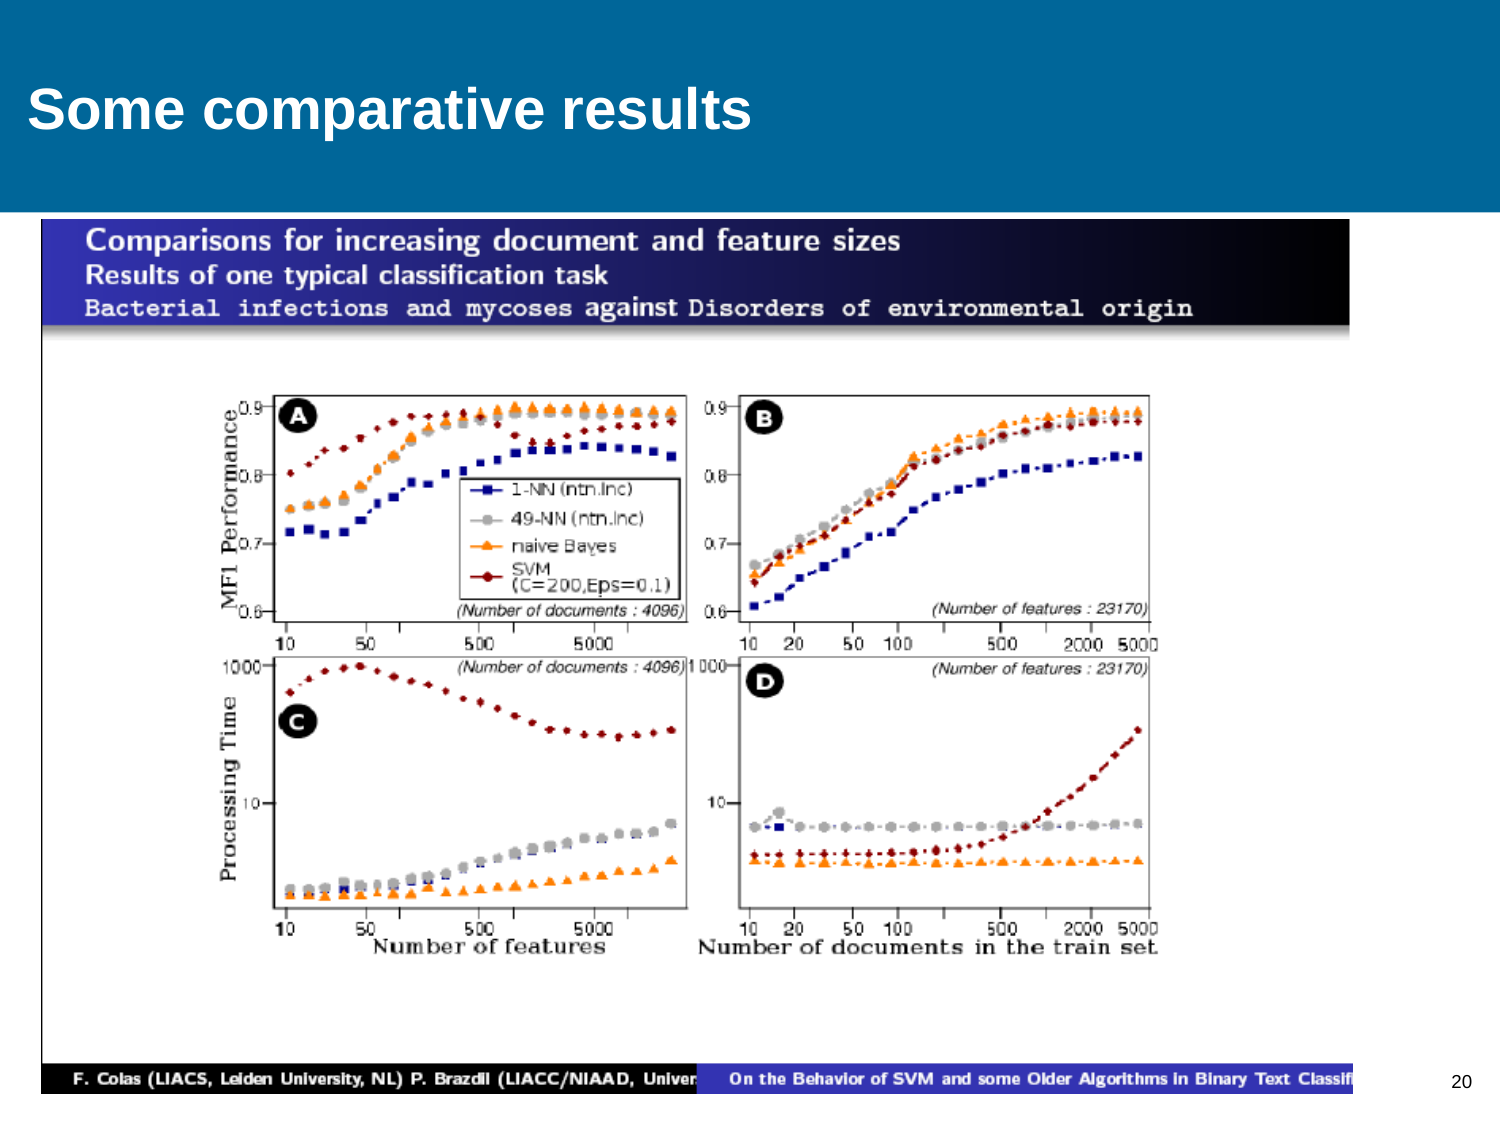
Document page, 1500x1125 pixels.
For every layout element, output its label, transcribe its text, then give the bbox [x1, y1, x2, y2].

title Some comparative results [12, 12, 1288, 201]
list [40, 219, 1353, 1095]
slide_number 20 [1174, 1062, 1488, 1113]
